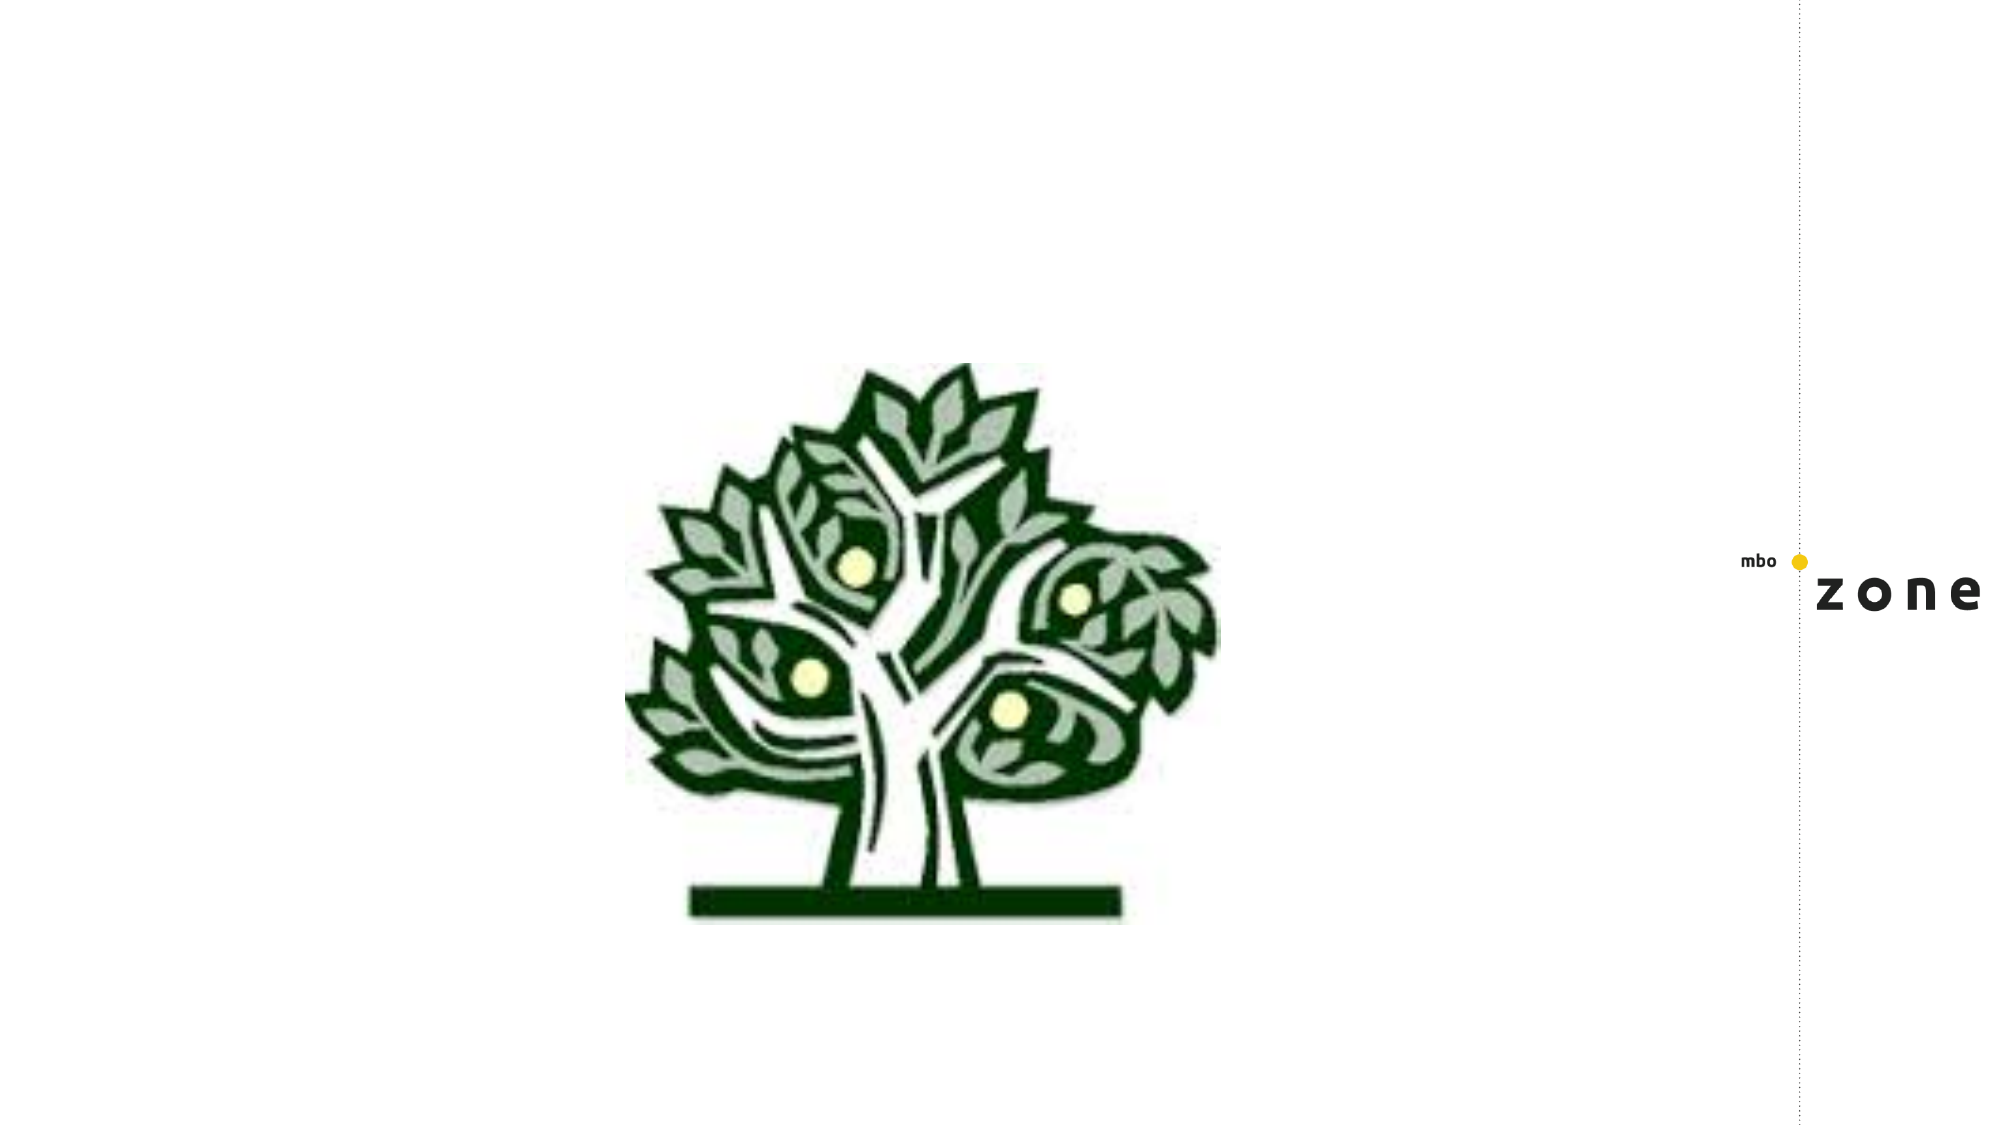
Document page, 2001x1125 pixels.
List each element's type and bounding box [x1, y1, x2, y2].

picture [1596, 0, 2001, 1125]
picture [625, 363, 1221, 925]
